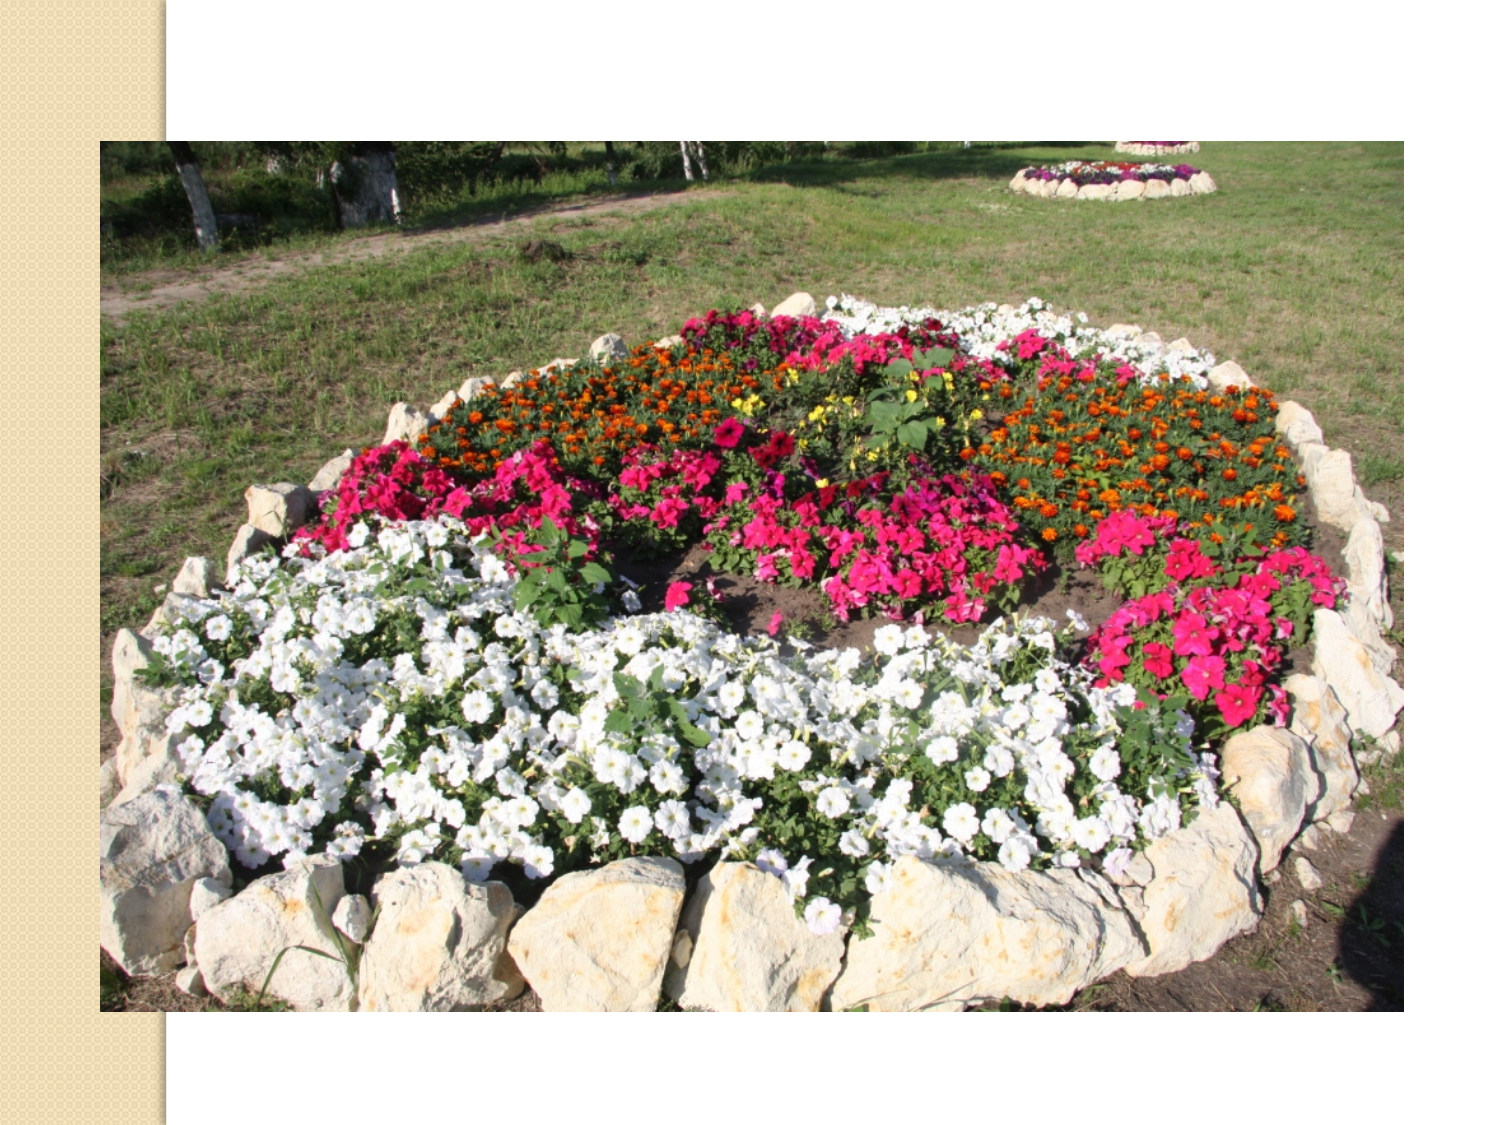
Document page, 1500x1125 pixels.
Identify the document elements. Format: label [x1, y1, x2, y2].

picture [100, 141, 1404, 1012]
